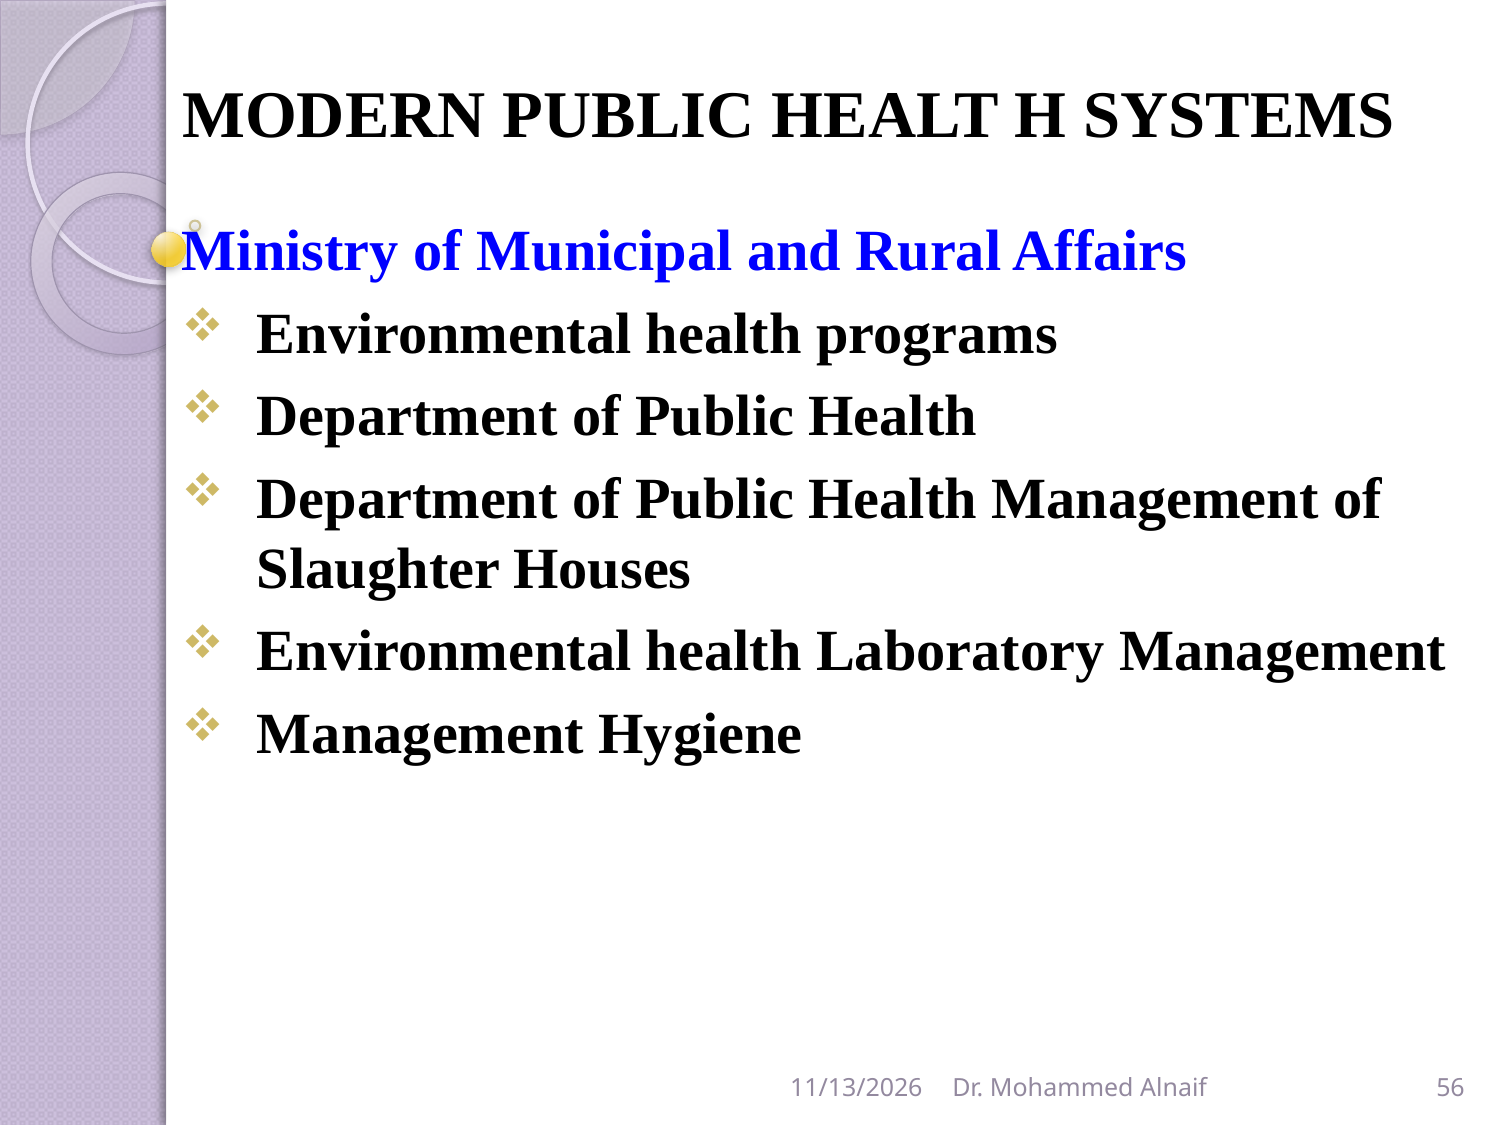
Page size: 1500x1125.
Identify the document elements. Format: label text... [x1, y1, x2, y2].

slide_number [587, 1034, 937, 1113]
subtitle Ministry of Municipal and Rural Affairs Environmental health programs Department of Public Health Department of Public Health Management of Slaughter Houses Environmental health Laboratory Management Management Hygiene [162, 212, 1463, 1000]
title MODERN PUBLIC HEALT H SYSTEMS [137, 62, 1413, 159]
slide_number 56 [1413, 1034, 1488, 1113]
footer Dr. Mohammed Alnaif [937, 1034, 1413, 1113]
